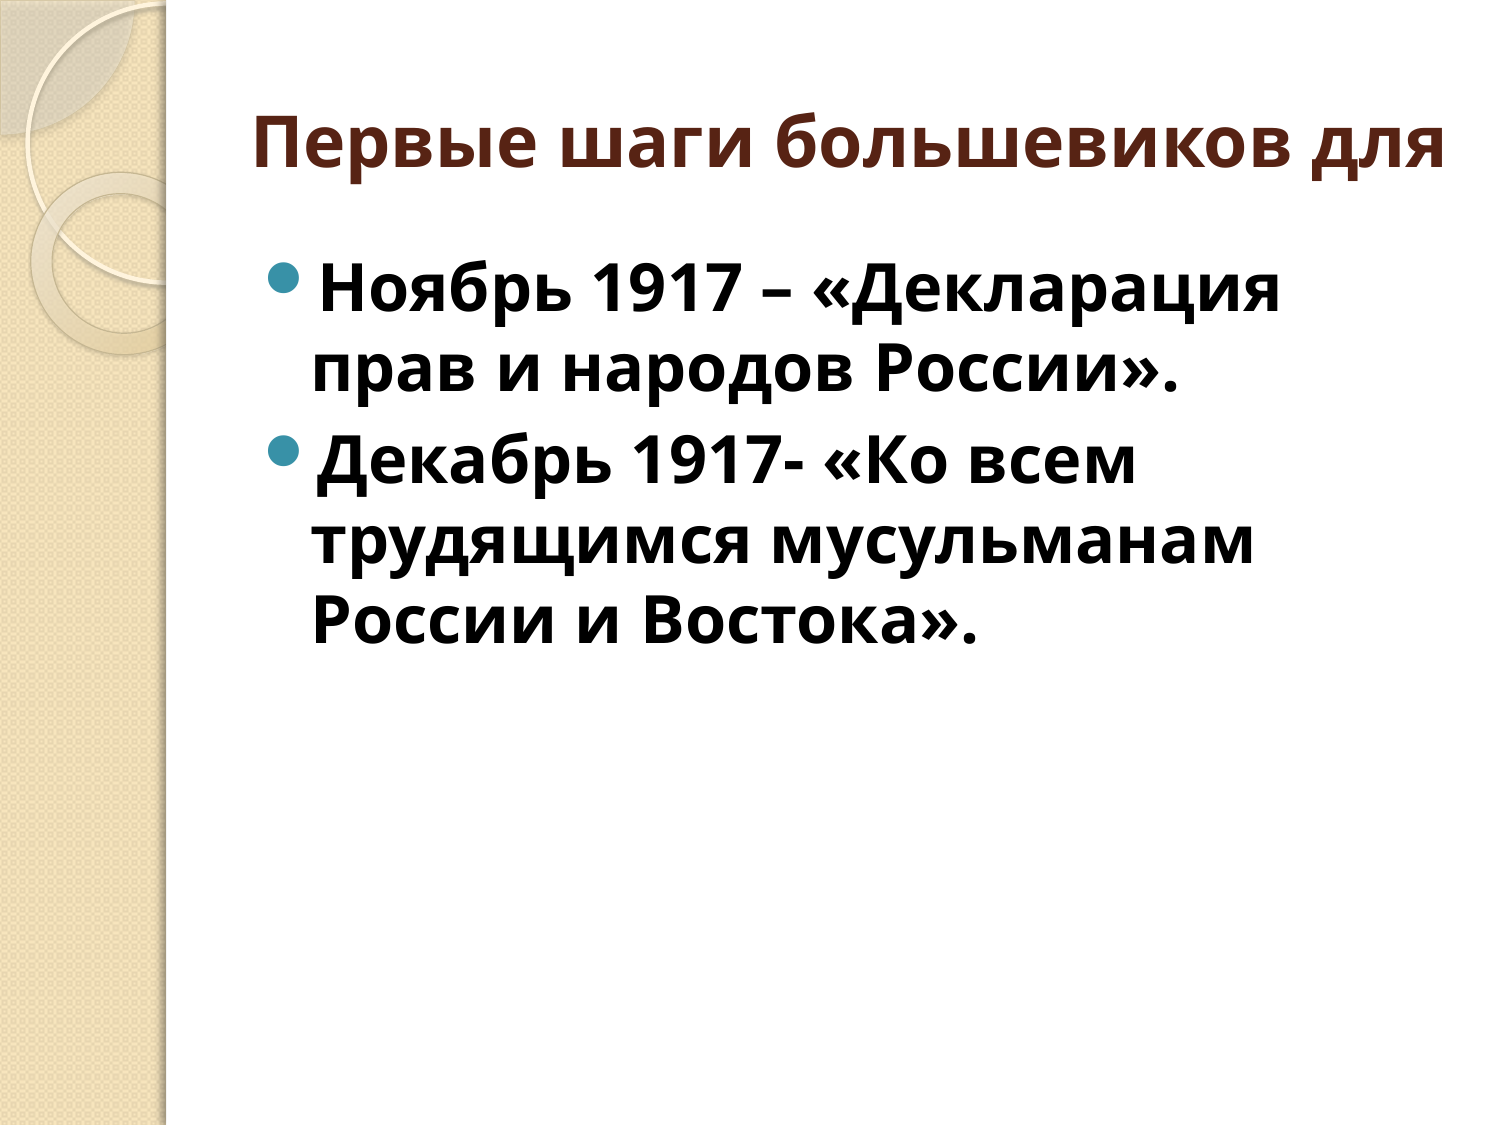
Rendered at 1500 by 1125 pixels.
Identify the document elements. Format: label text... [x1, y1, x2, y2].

title Первые шаги большевиков для [235, 45, 1466, 233]
list Ноябрь 1917 – «Декларация прав и народов России». Декабрь 1917- «Ко всем трудящимся мусульманам России и Востока». [235, 237, 1466, 1025]
